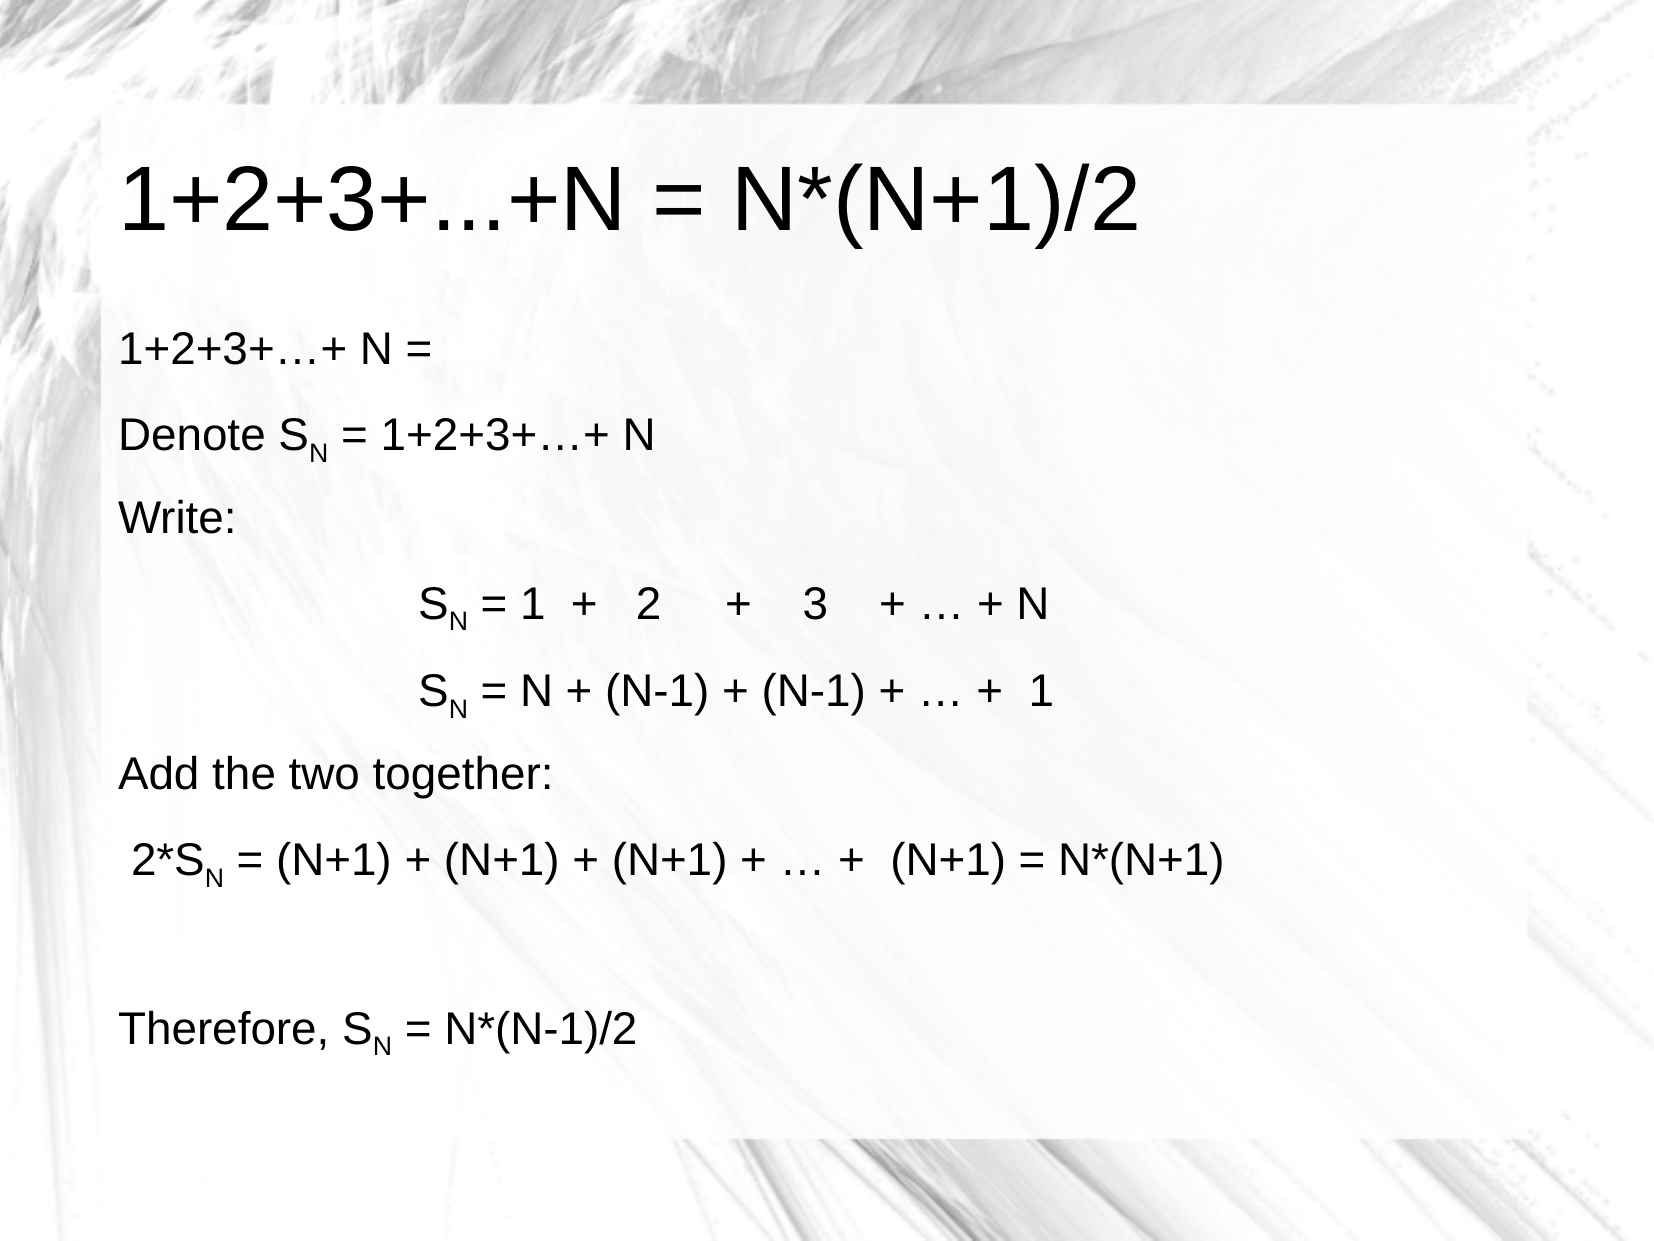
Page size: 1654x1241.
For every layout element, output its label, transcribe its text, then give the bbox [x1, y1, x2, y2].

list 1+2+3+…+ N = Denote SN = 1+2+3+…+ N Write: SN = 1 + 2 + 3 + … + N SN = N + (N-1) + (N-1) + … + 1 Add the two together: 2*SN = (N+1) + (N+1) + (N+1) + … + (N+1) = N*(N+1) Therefore, SN = N*(N-1)/2 [118, 321, 1571, 1111]
title 1+2+3+...+N = N*(N+1)/2 [118, 112, 1506, 281]
picture [0, 0, 1654, 1241]
